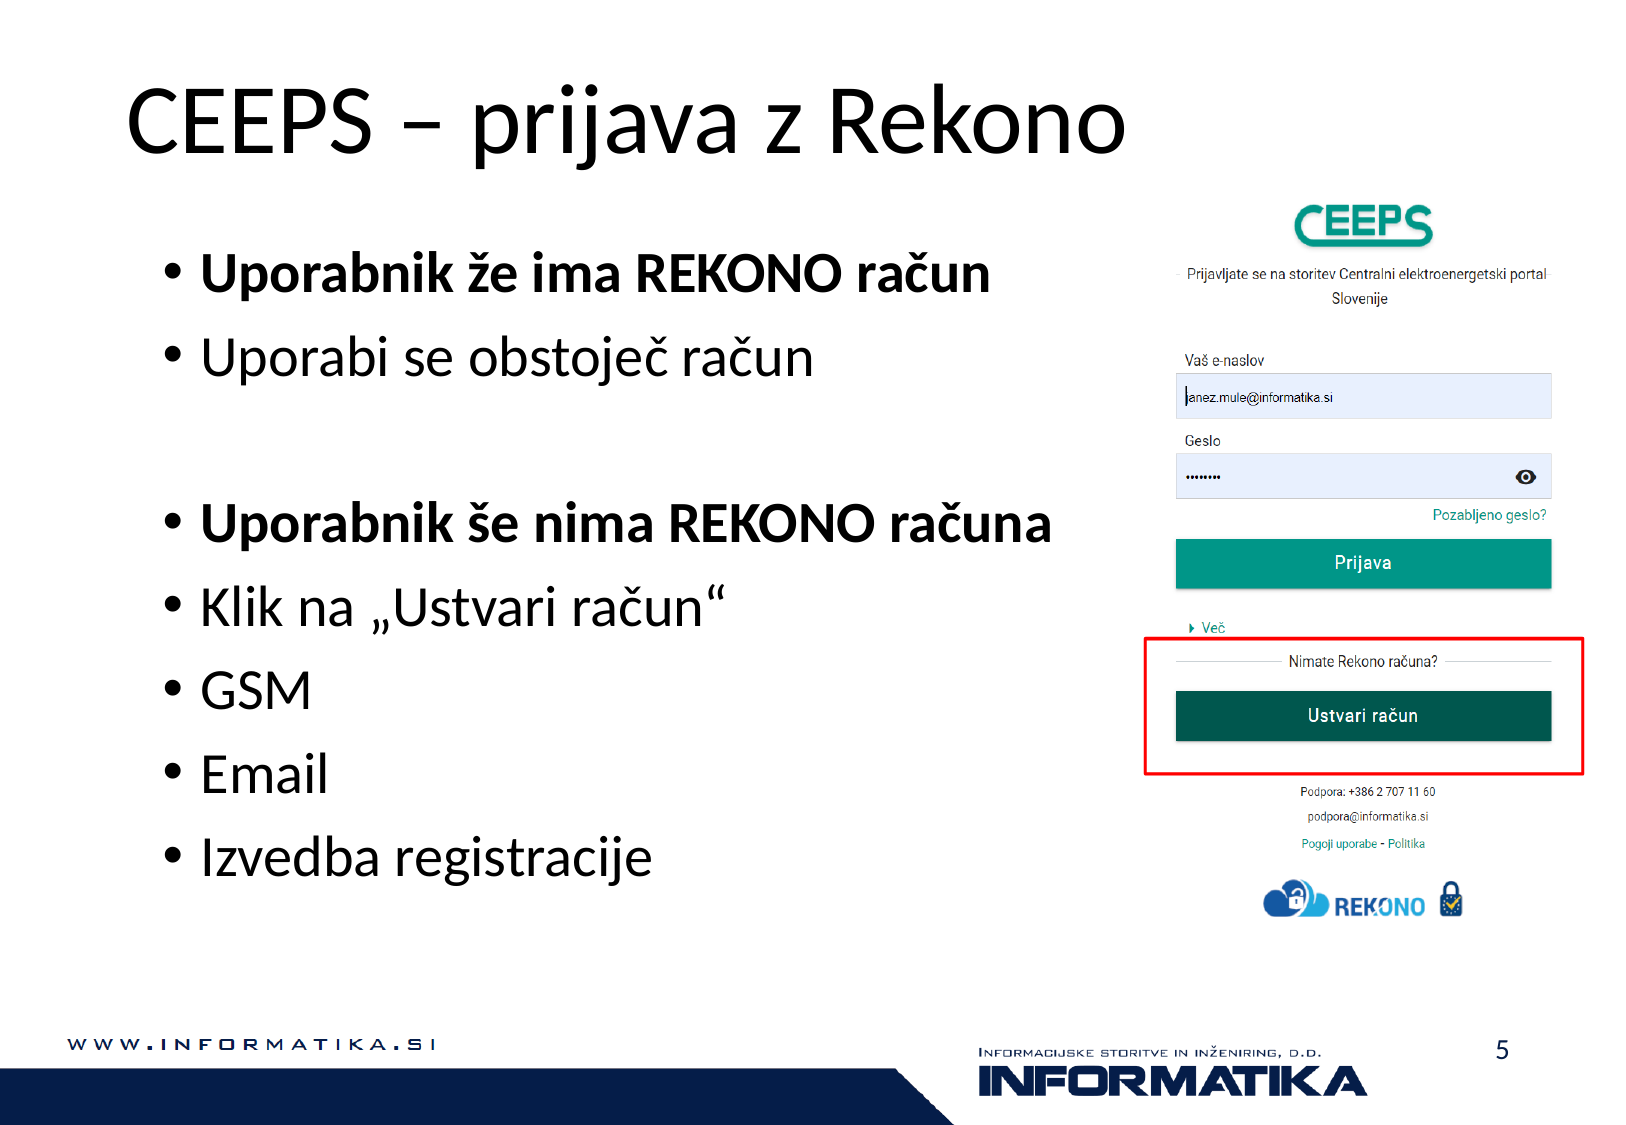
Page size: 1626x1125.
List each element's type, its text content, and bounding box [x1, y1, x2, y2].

picture [0, 1016, 955, 1125]
title CEEPS – prijava z Rekono [111, 59, 1515, 278]
picture [1077, 186, 1615, 939]
picture [979, 1045, 1368, 1096]
list Uporabnik že ima REKONO račun Uporabi se obstoječ račun Uporabnik še nima REKONO računa Klik na „Ustvari račun“ GSM Email Izvedba registracije [147, 234, 1442, 949]
